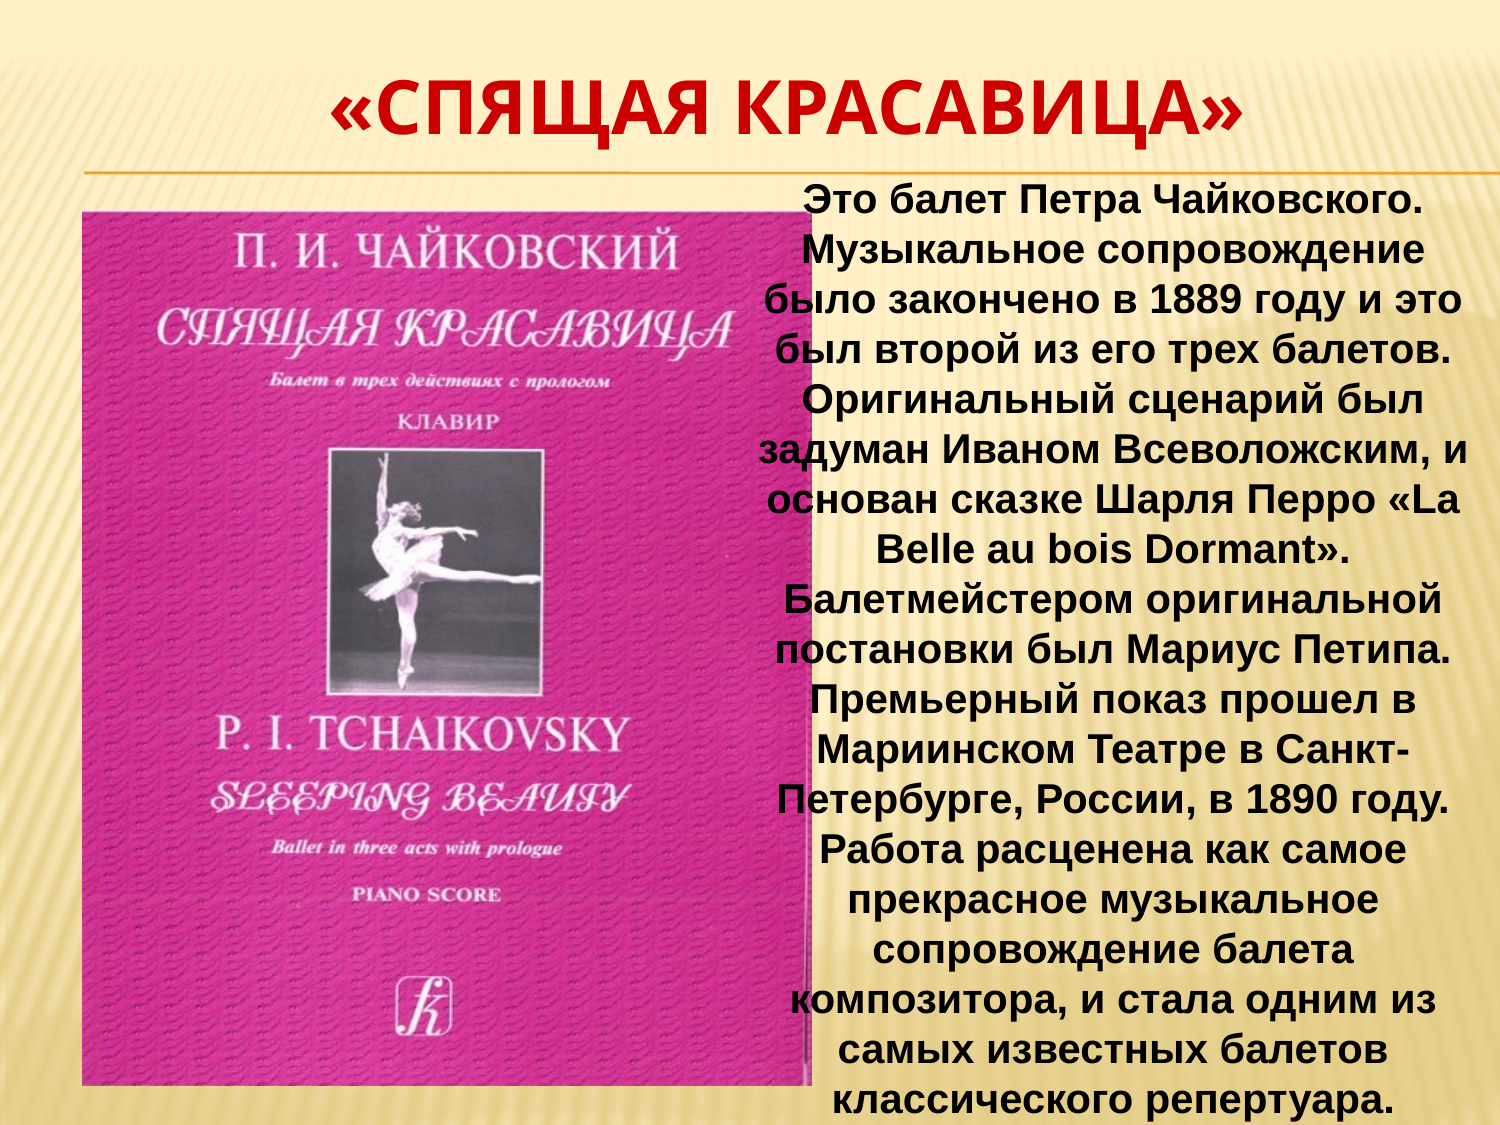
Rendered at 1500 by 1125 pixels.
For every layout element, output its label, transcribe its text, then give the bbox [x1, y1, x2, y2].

title «Спящая красавица» [75, 35, 1500, 174]
picture [81, 210, 812, 1086]
text_box Это балет Петра Чайковского. Музыкальное сопровождение было закончено в 1889 году и это был второй из его трех балетов. Оригинальный сценарий был задуман Иваном Всеволожским, и основан сказке Шарля Перро «La Belle au bois Dormant». Балетмейстером оригинальной постановки был Мариус Петипа. Премьерный показ прошел в Мариинском Театре в Санкт-Петербурге, России, в 1890 году. Работа расценена как самое прекрасное музыкальное сопровождение балета композитора, и стала одним из самых известных балетов классического репертуара. [726, 163, 1500, 1125]
